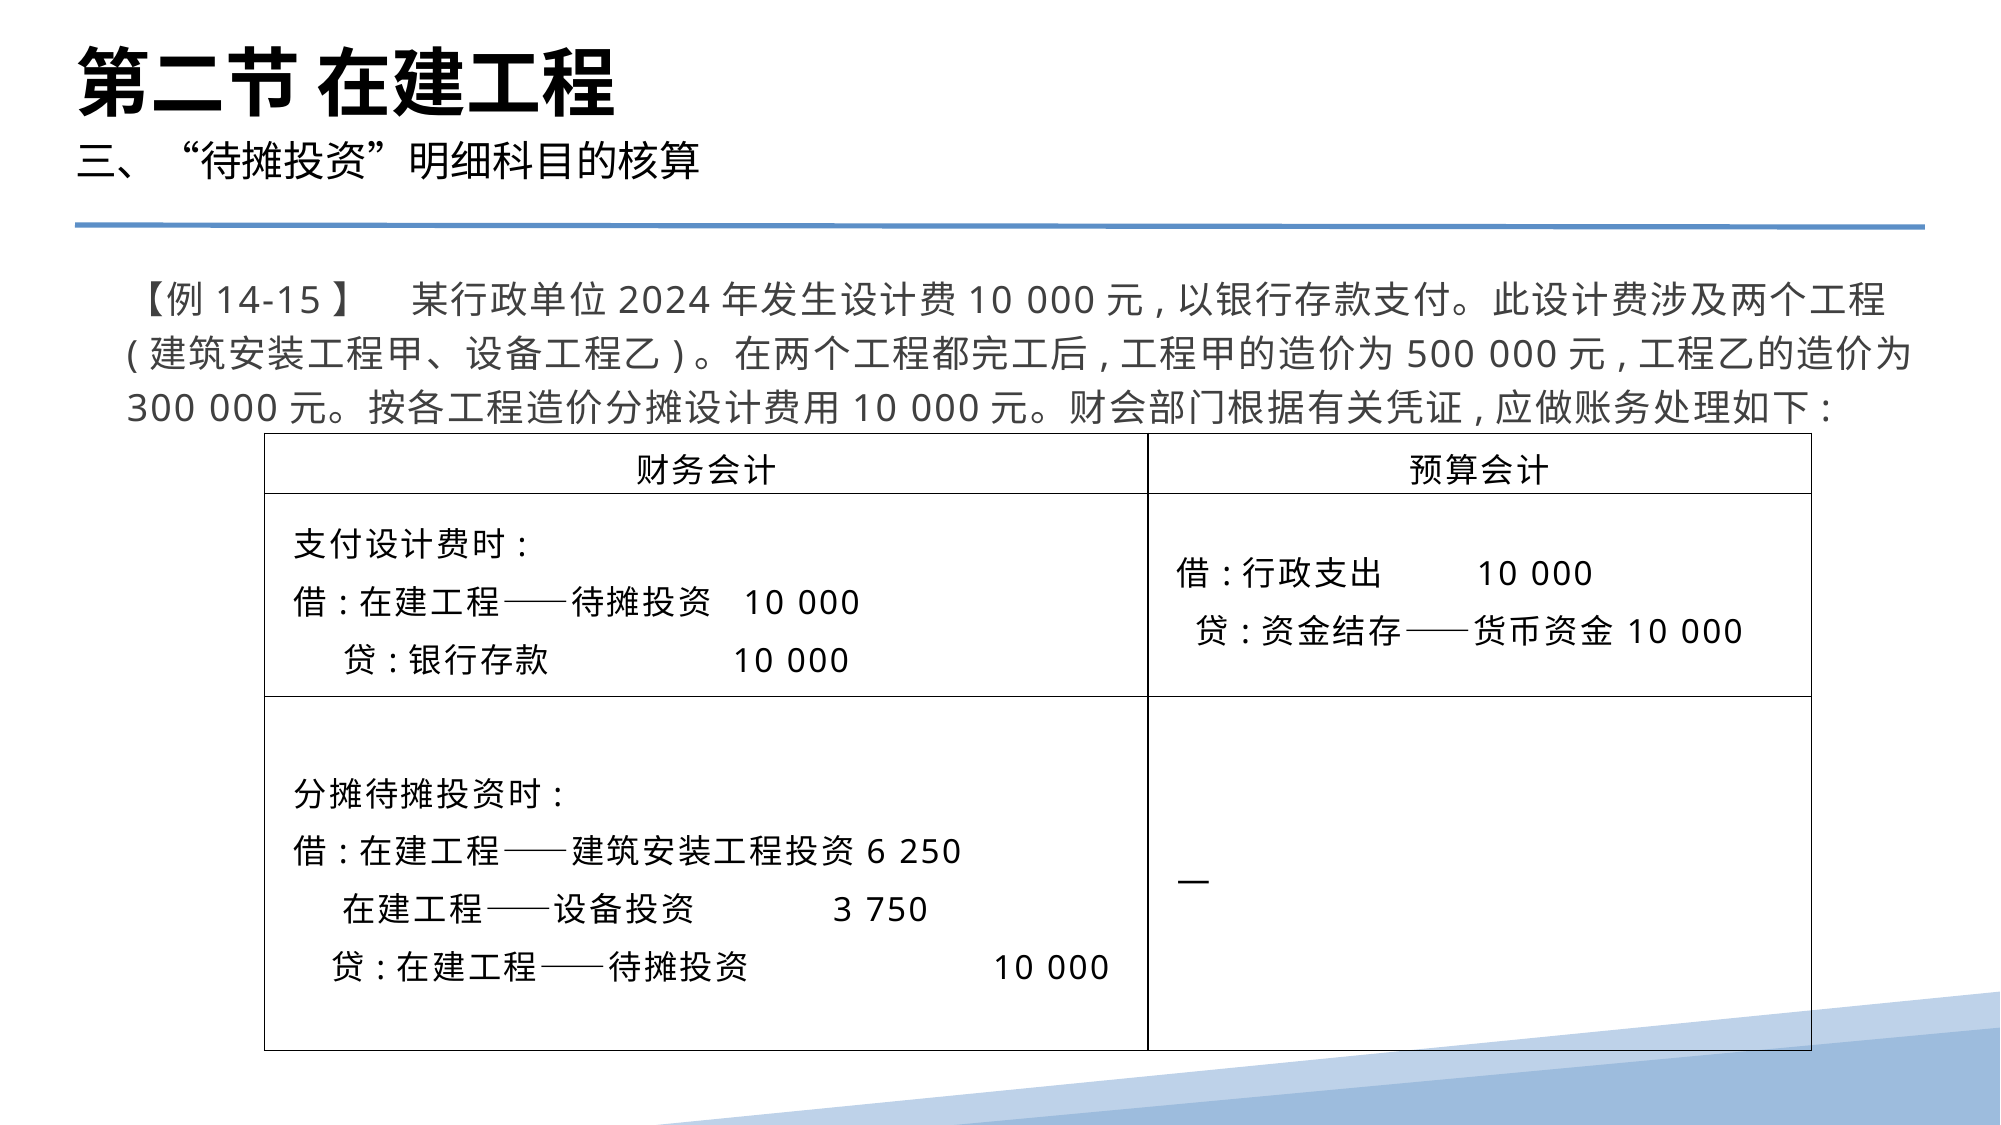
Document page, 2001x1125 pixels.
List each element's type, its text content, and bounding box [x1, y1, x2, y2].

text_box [74, 224, 1925, 228]
table_cell 支付设计费时: 借:在建工程——待摊投资 10 000 贷:银行存款 10 000 [265, 494, 1147, 696]
table_header 财务会计 [265, 434, 1147, 493]
table_header 预算会计 [1149, 434, 1811, 493]
text_box 三、“待摊投资”明细科目的核算 [75, 124, 1925, 200]
table_cell — [1149, 697, 1811, 991]
text_box 【例14-15】 某行政单位2024年发生设计费10 000元,以银行存款支付。此设计费涉及两个工程(建筑安装工程甲、设备工程乙)。在两个工程都完工后,工程甲的造价为500 000元,工程乙的造价为300 000元。按各工程造价分摊设计费用10 000元。财会部门根据有关凭证,应做账务处理如下: [116, 228, 1925, 469]
text_box 第二节 在建工程 [75, 24, 1925, 124]
table_cell 借:行政支出 10 000 贷:资金结存——货币资金 10 000 [1149, 494, 1811, 696]
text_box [656, 991, 2000, 1125]
table_cell 分摊待摊投资时: 借:在建工程——建筑安装工程投资6 250 在建工程——设备投资 3 750 贷:在建工程——待摊投资 10 000 [265, 697, 1147, 1050]
